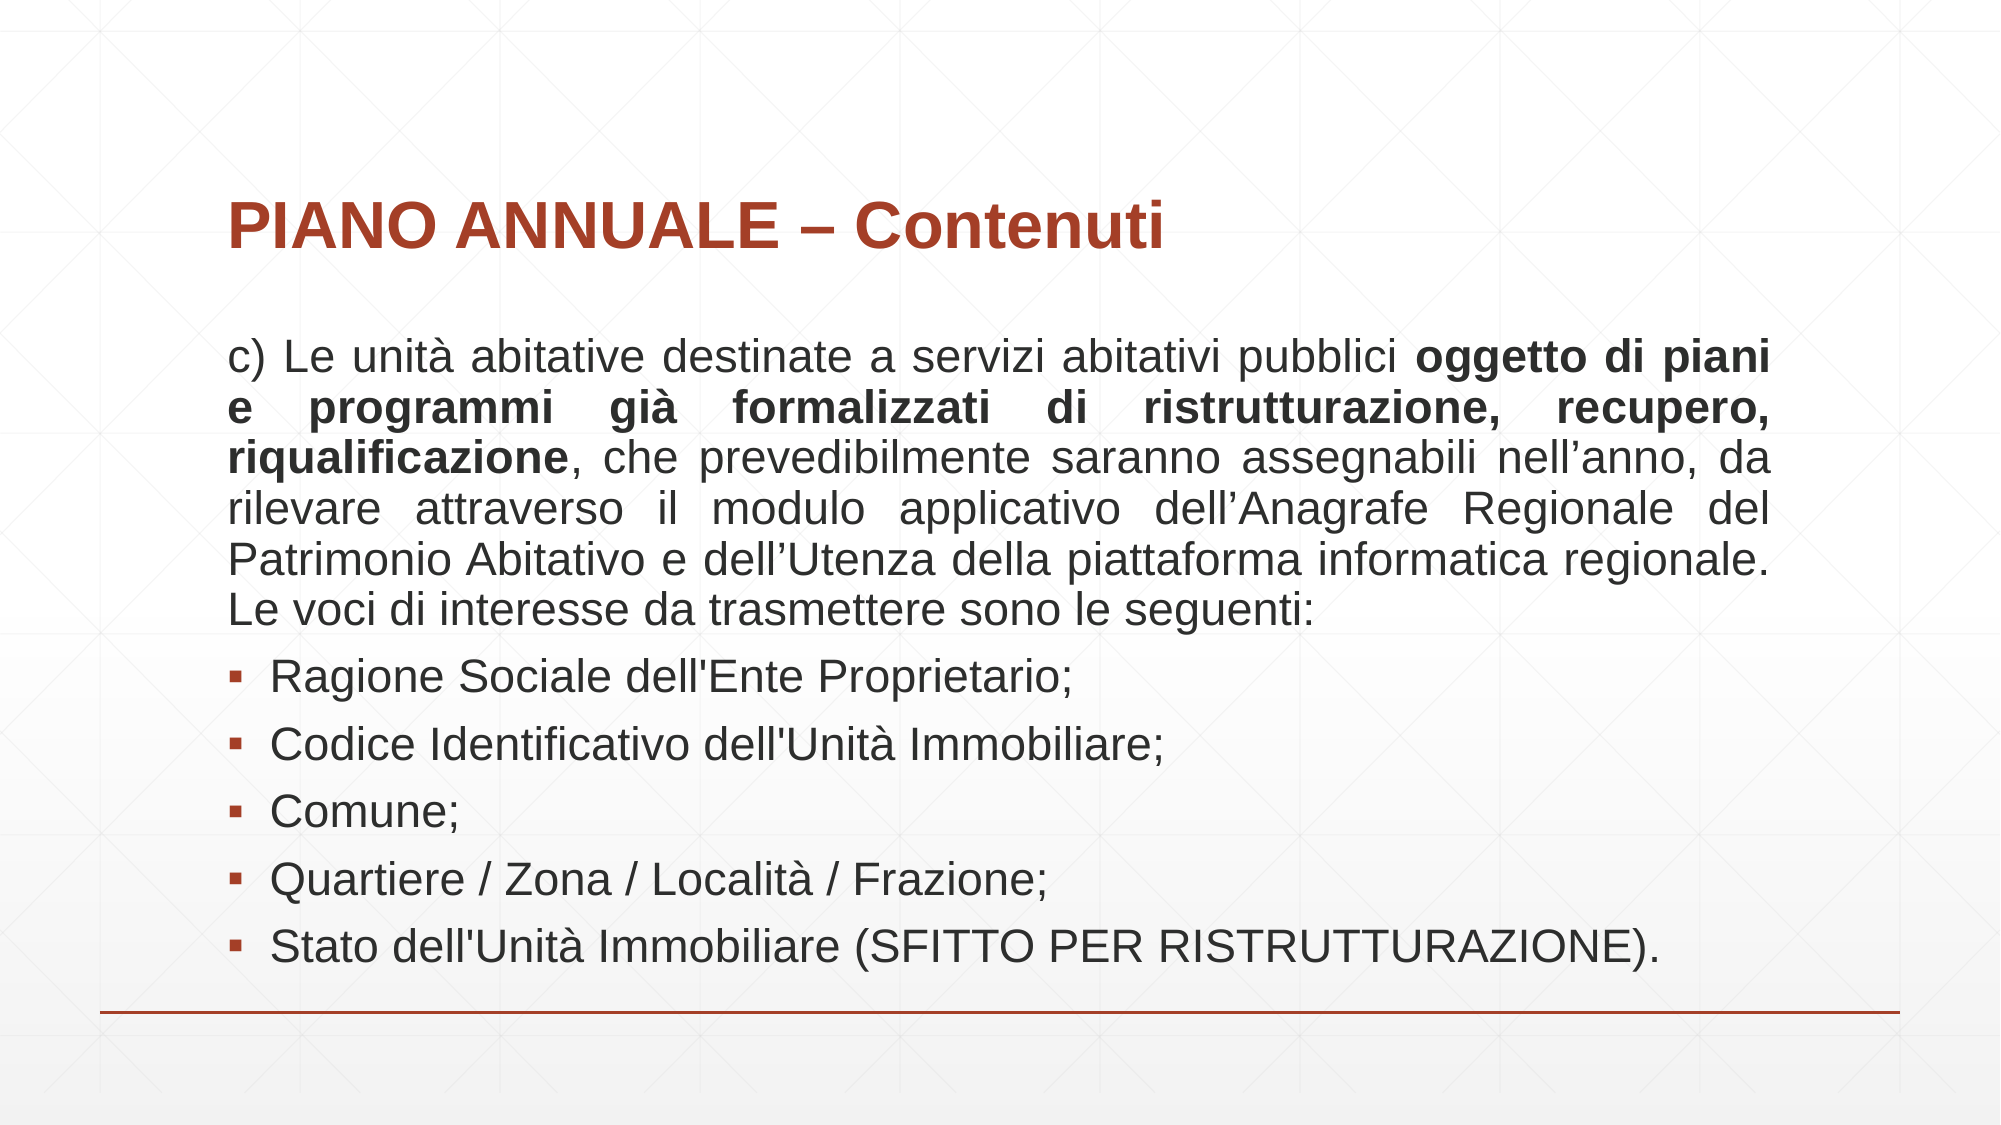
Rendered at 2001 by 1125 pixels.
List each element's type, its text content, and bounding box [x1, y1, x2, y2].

title PIANO ANNUALE – Contenuti [212, 82, 1788, 271]
list c) Le unità abitative destinate a servizi abitativi pubblici oggetto di piani e programmi già formalizzati di ristrutturazione, recupero, riqualificazione, che prevedibilmente saranno assegnabili nell’anno, da rilevare attraverso il modulo applicativo dell’Anagrafe Regionale del Patrimonio Abitativo e dell’Utenza della piattaforma informatica regionale. Le voci di interesse da trasmettere sono le seguenti: Ragione Sociale dell'Ente Proprietario; Codice Identificativo dell'Unità Immobiliare; Comune; Quartiere / Zona / Località / Frazione; Stato dell'Unità Immobiliare (SFITTO PER RISTRUTTURAZIONE). [212, 324, 1788, 981]
